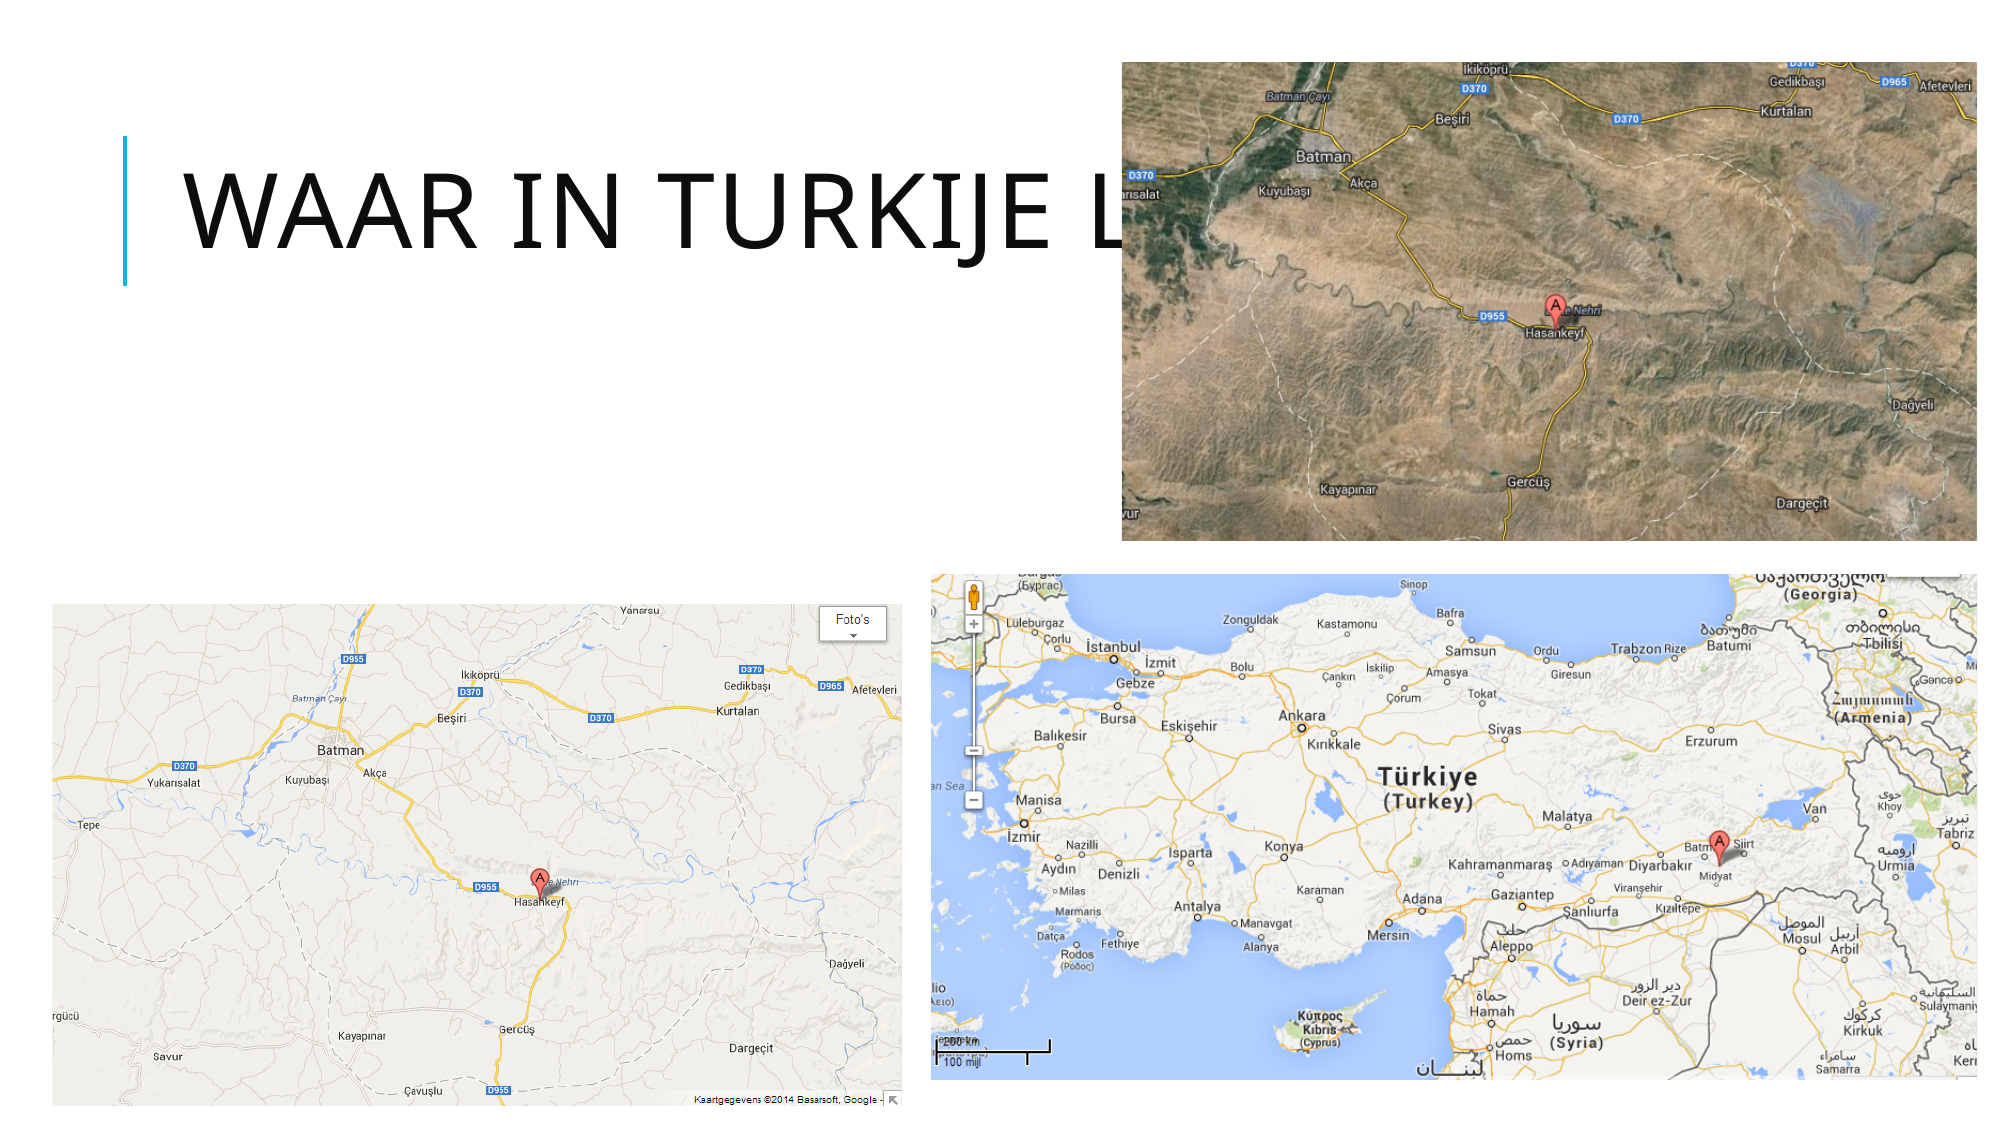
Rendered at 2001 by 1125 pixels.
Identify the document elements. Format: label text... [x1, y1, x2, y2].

picture [1121, 61, 1978, 542]
title Waar in Turkije ligt het? [168, 96, 1114, 342]
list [930, 574, 1978, 1080]
picture [52, 603, 902, 1107]
